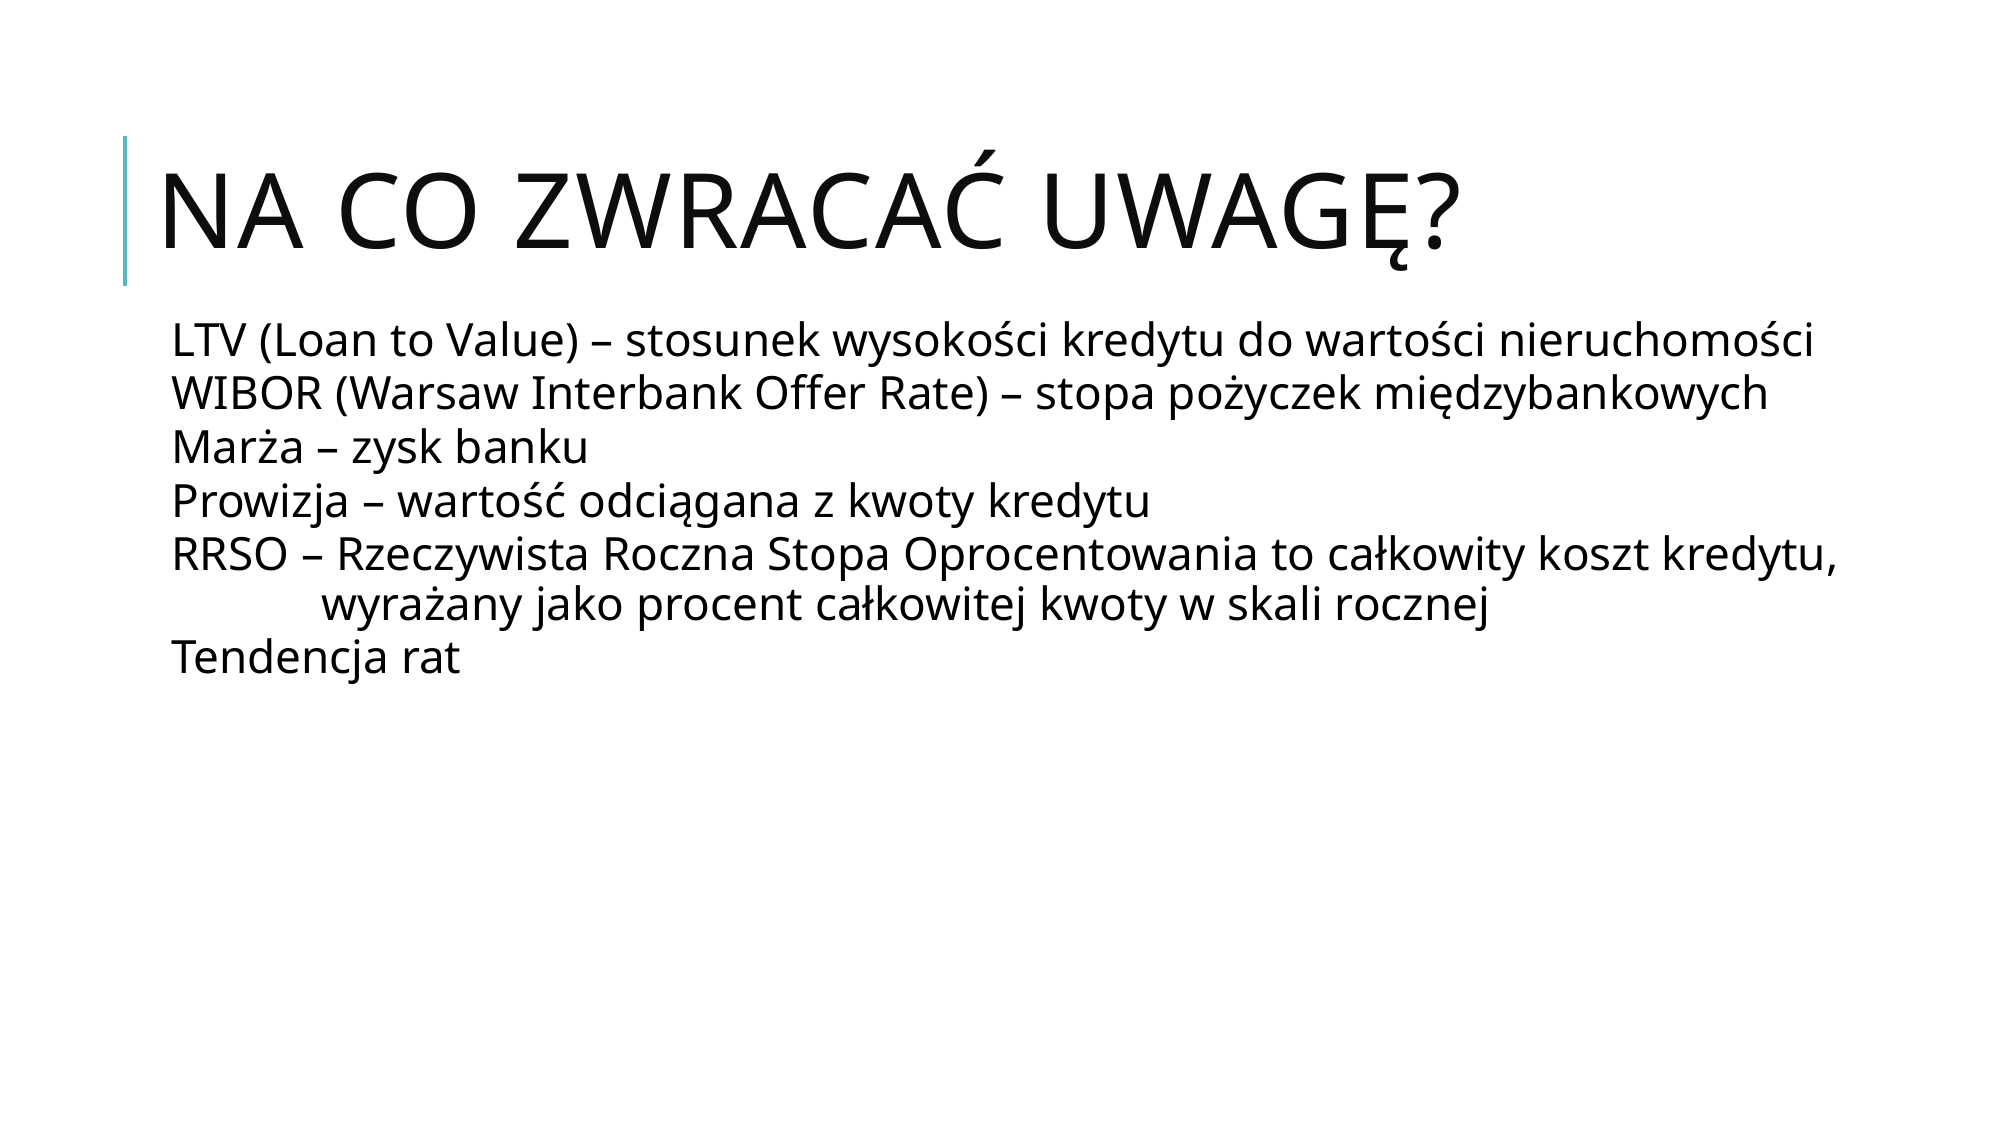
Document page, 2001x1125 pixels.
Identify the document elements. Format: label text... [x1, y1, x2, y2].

title Na co zwracać uwagę? [136, 148, 2000, 274]
list LTV (Loan to Value) – stosunek wysokości kredytu do wartości nieruchomości WIBOR (Warsaw Interbank Offer Rate) – stopa pożyczek międzybankowych Marża – zysk banku Prowizja – wartość odciągana z kwoty kredytu RRSO – Rzeczywista Roczna Stopa Oprocentowania to całkowity koszt kredytu, wyrażany jako procent całkowitej kwoty w skali rocznej Tendencja rat [136, 296, 2000, 1044]
